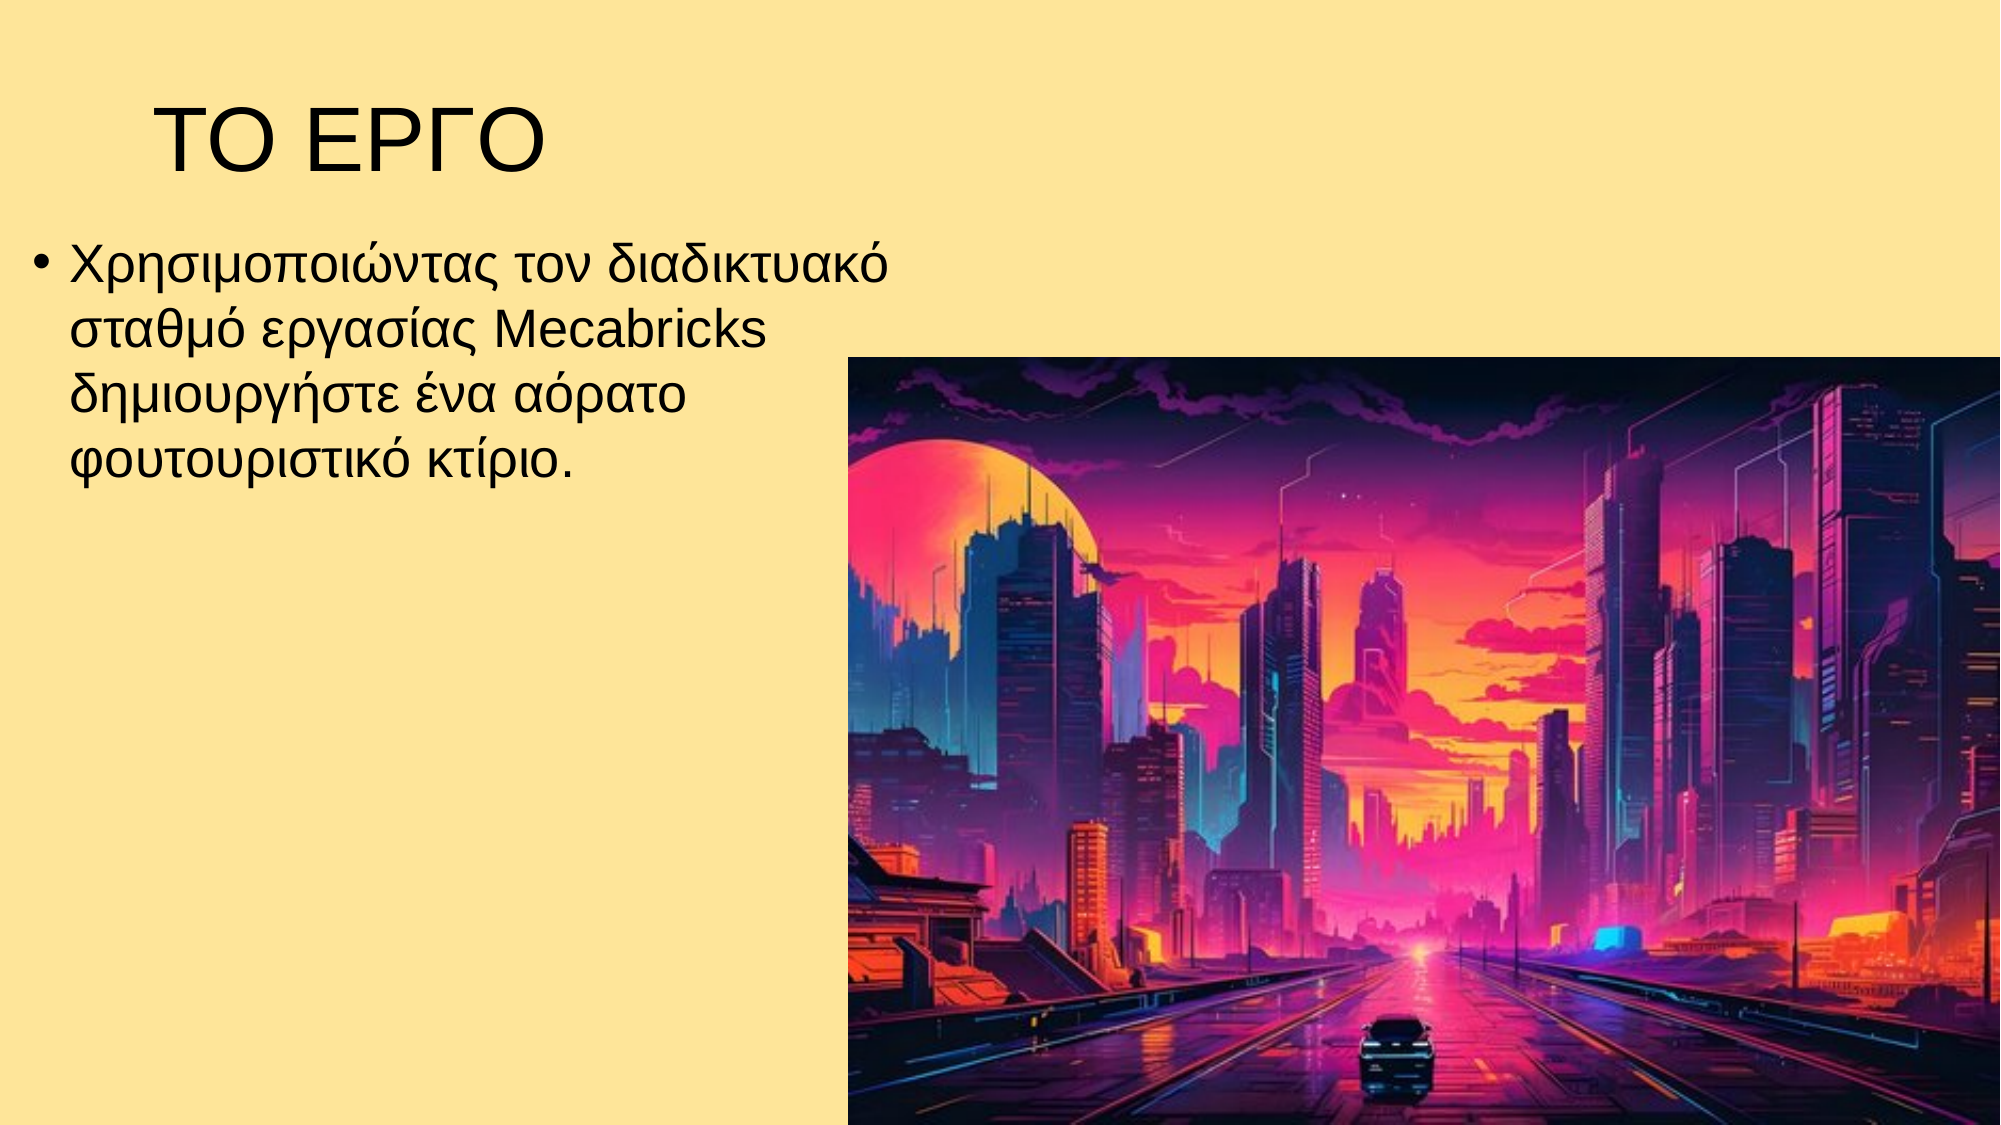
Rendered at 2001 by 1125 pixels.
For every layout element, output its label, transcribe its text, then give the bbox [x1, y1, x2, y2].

title ΤΟ ΕΡΓΟ [137, 32, 1863, 250]
text_box Χρησιμοποιώντας τον διαδικτυακό σταθμό εργασίας Mecabricks δημιουργήστε ένα αόρατο φουτουριστικό κτίριο. [17, 220, 952, 891]
picture [848, 357, 2000, 1125]
